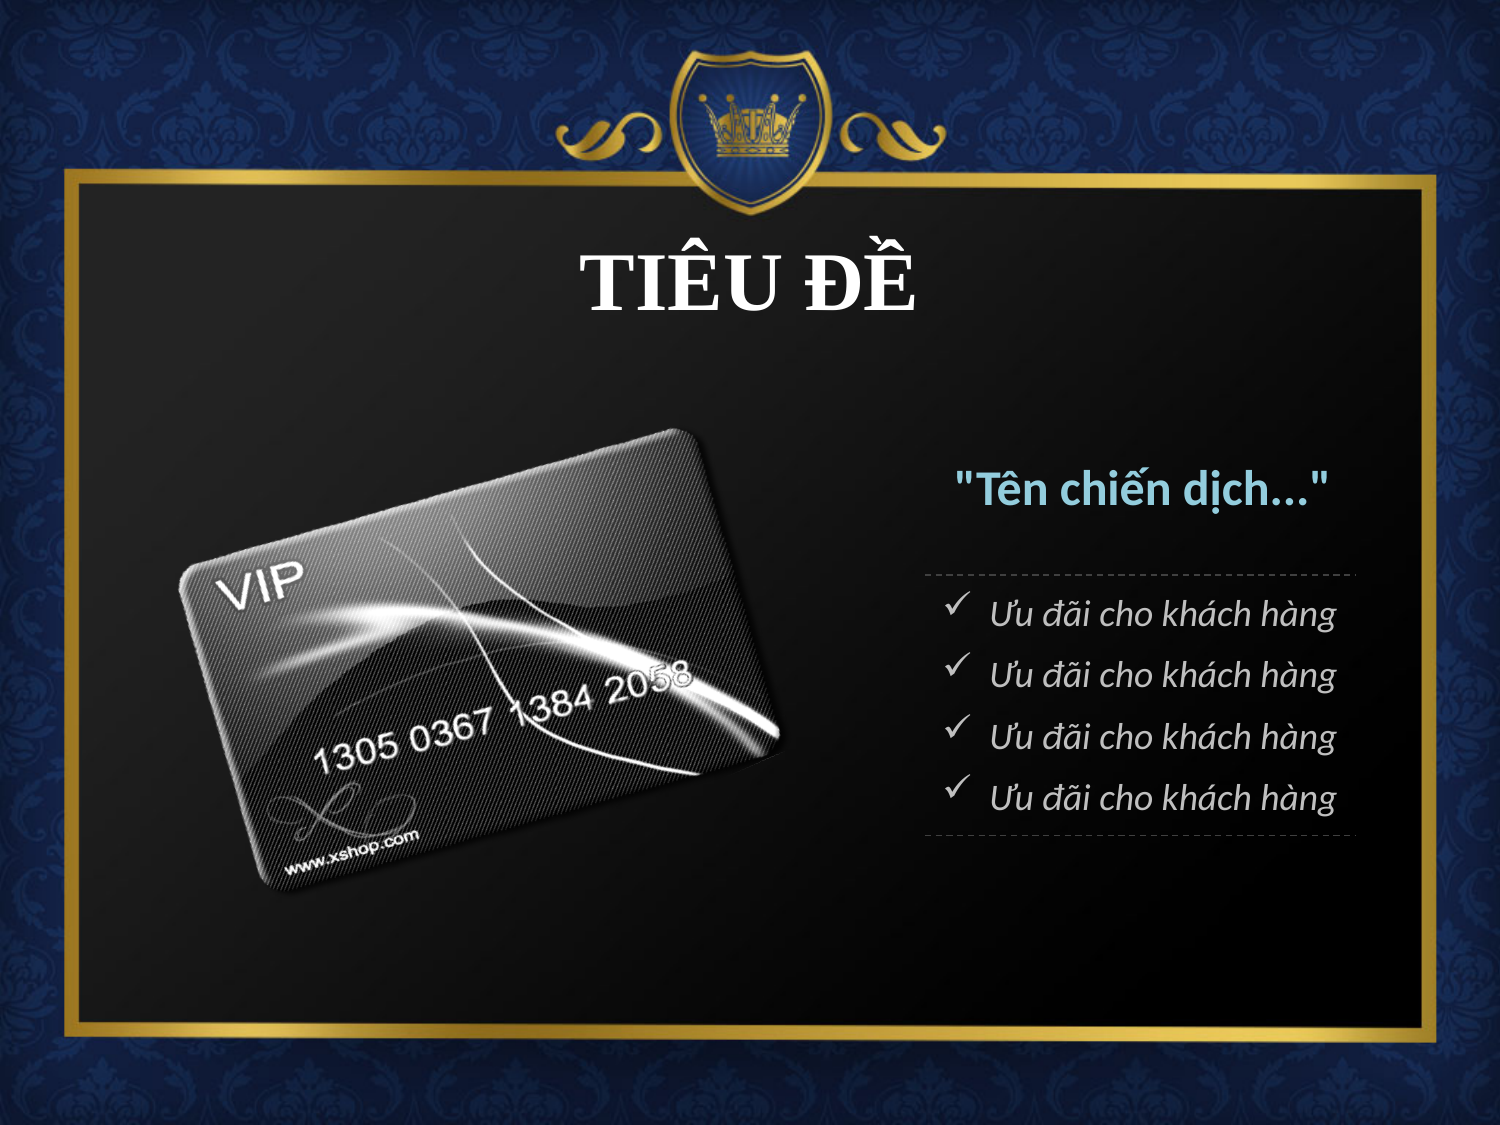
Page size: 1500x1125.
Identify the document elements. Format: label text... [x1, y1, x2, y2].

title TIÊU ĐỀ [99, 214, 1400, 340]
text_box Ưu đãi cho khách hàng [927, 583, 1353, 641]
text_box "Tên chiến dịch..." [939, 447, 1347, 523]
text_box Ưu đãi cho khách hàng [927, 704, 1353, 765]
text_box Ưu đãi cho khách hàng [927, 765, 1353, 826]
picture [0, 0, 1500, 1125]
text_box Ưu đãi cho khách hàng [927, 642, 1353, 703]
